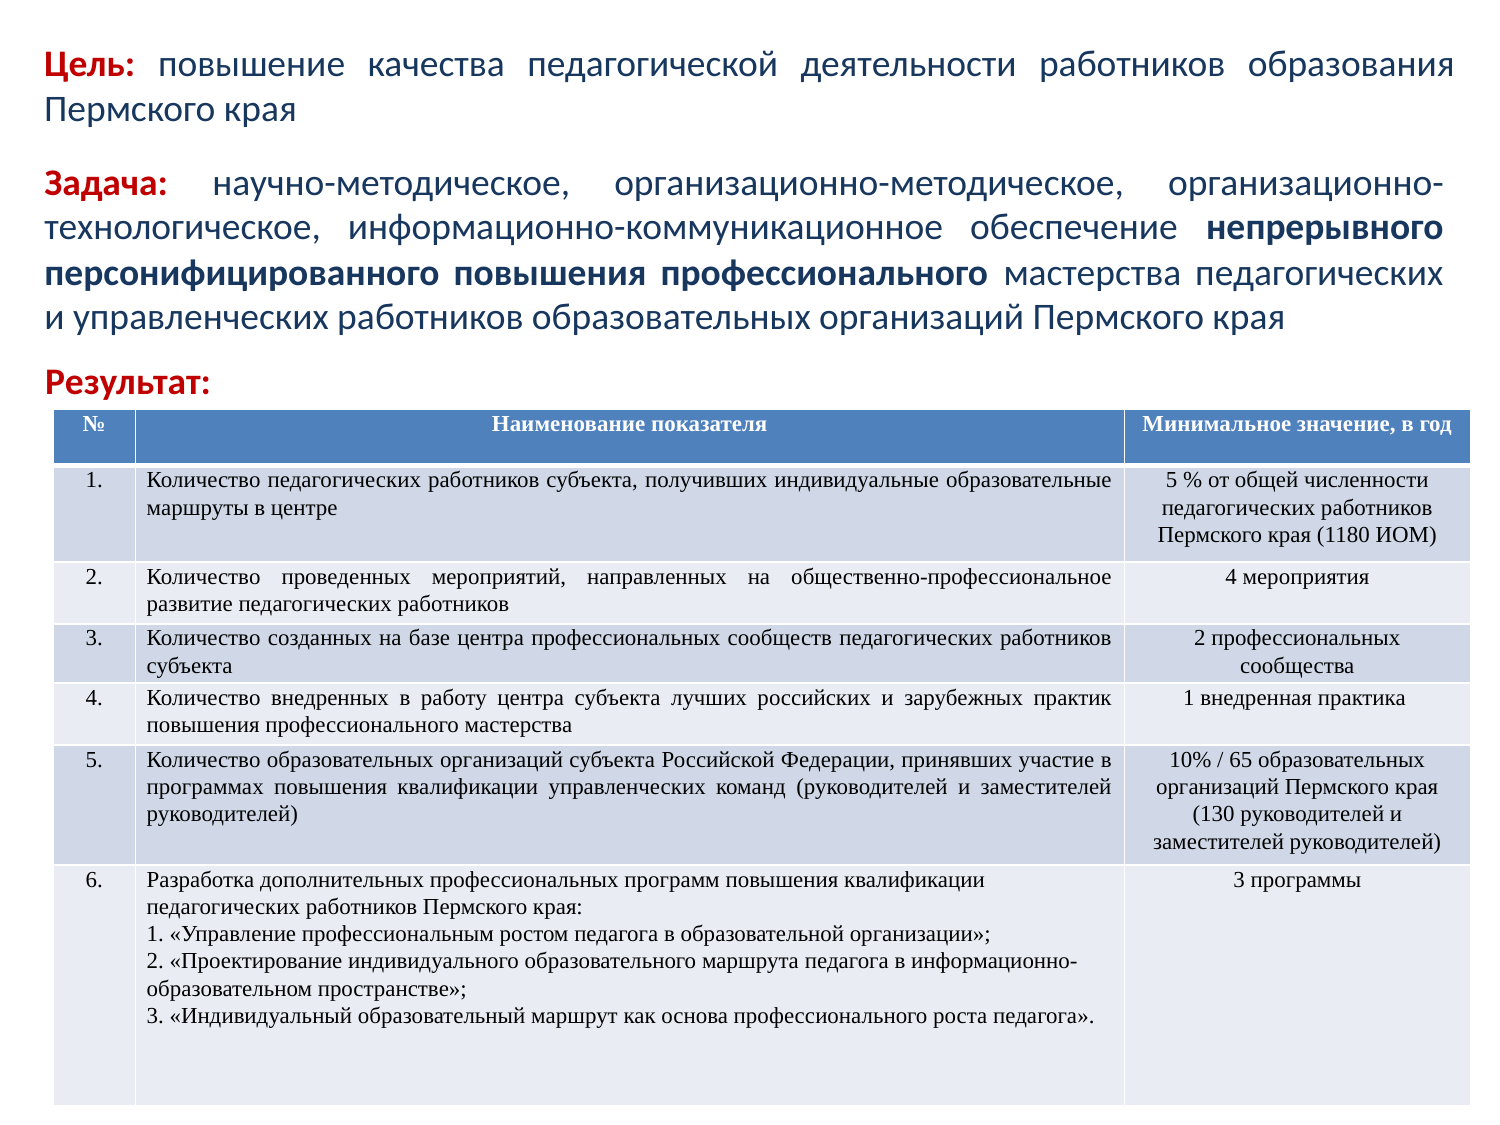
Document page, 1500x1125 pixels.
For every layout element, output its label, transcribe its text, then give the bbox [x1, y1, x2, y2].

table_header Минимальное значение, в год [1125, 410, 1470, 463]
table_cell 2. [54, 563, 135, 623]
table_cell Разработка дополнительных профессиональных программ повышения квалификации педагогических работников Пермского края: 1. «Управление профессиональным ростом педагога в образовательной организации»; 2. «Проектирование индивидуального образовательного маршрута педагога в информационно-образовательном пространстве»; 3. «Индивидуальный образовательный маршрут как основа профессионального роста педагога». [136, 866, 1124, 1105]
table_cell 4 мероприятия [1125, 563, 1470, 623]
table_cell Количество педагогических работников субъекта, получивших индивидуальные образовательные маршруты в центре [136, 468, 1124, 561]
table_cell 6. [54, 866, 135, 1105]
table_cell Количество образовательных организаций субъекта Российской Федерации, принявших участие в программах повышения квалификации управленческих команд (руководителей и заместителей руководителей) [136, 746, 1124, 864]
text_box Задача: научно-методическое, организационно-методическое, организационно-технологическое, информационно-коммуникационное обеспечение непрерывного персонифицированного повышения профессионального мастерства педагогических и управленческих работников образовательных организаций Пермского края [29, 149, 1459, 345]
text_box Результат: [30, 349, 226, 410]
table_cell 3. [54, 625, 135, 682]
table_cell 1. [54, 468, 135, 561]
table_header № [54, 410, 135, 463]
table_cell Количество внедренных в работу центра субъекта лучших российских и зарубежных практик повышения профессионального мастерства [136, 684, 1124, 744]
table_cell 5 % от общей численности педагогических работников Пермского края (1180 ИОМ) [1125, 468, 1470, 561]
table_header Наименование показателя [136, 410, 1124, 463]
table_cell 10% / 65 образовательных организаций Пермского края (130 руководителей и заместителей руководителей) [1125, 746, 1470, 864]
table_cell 1 внедренная практика [1125, 684, 1470, 744]
table_cell 3 программы [1125, 866, 1470, 1105]
table_cell 2 профессиональных сообщества [1125, 625, 1470, 682]
table_cell Количество созданных на базе центра профессиональных сообществ педагогических работников субъекта [136, 625, 1124, 682]
table_cell 4. [54, 684, 135, 744]
text_box Цель: повышение качества педагогической деятельности работников образования Пермского края [29, 31, 1471, 137]
table_cell 5. [54, 746, 135, 864]
table_cell Количество проведенных мероприятий, направленных на общественно-профессиональное развитие педагогических работников [136, 563, 1124, 623]
